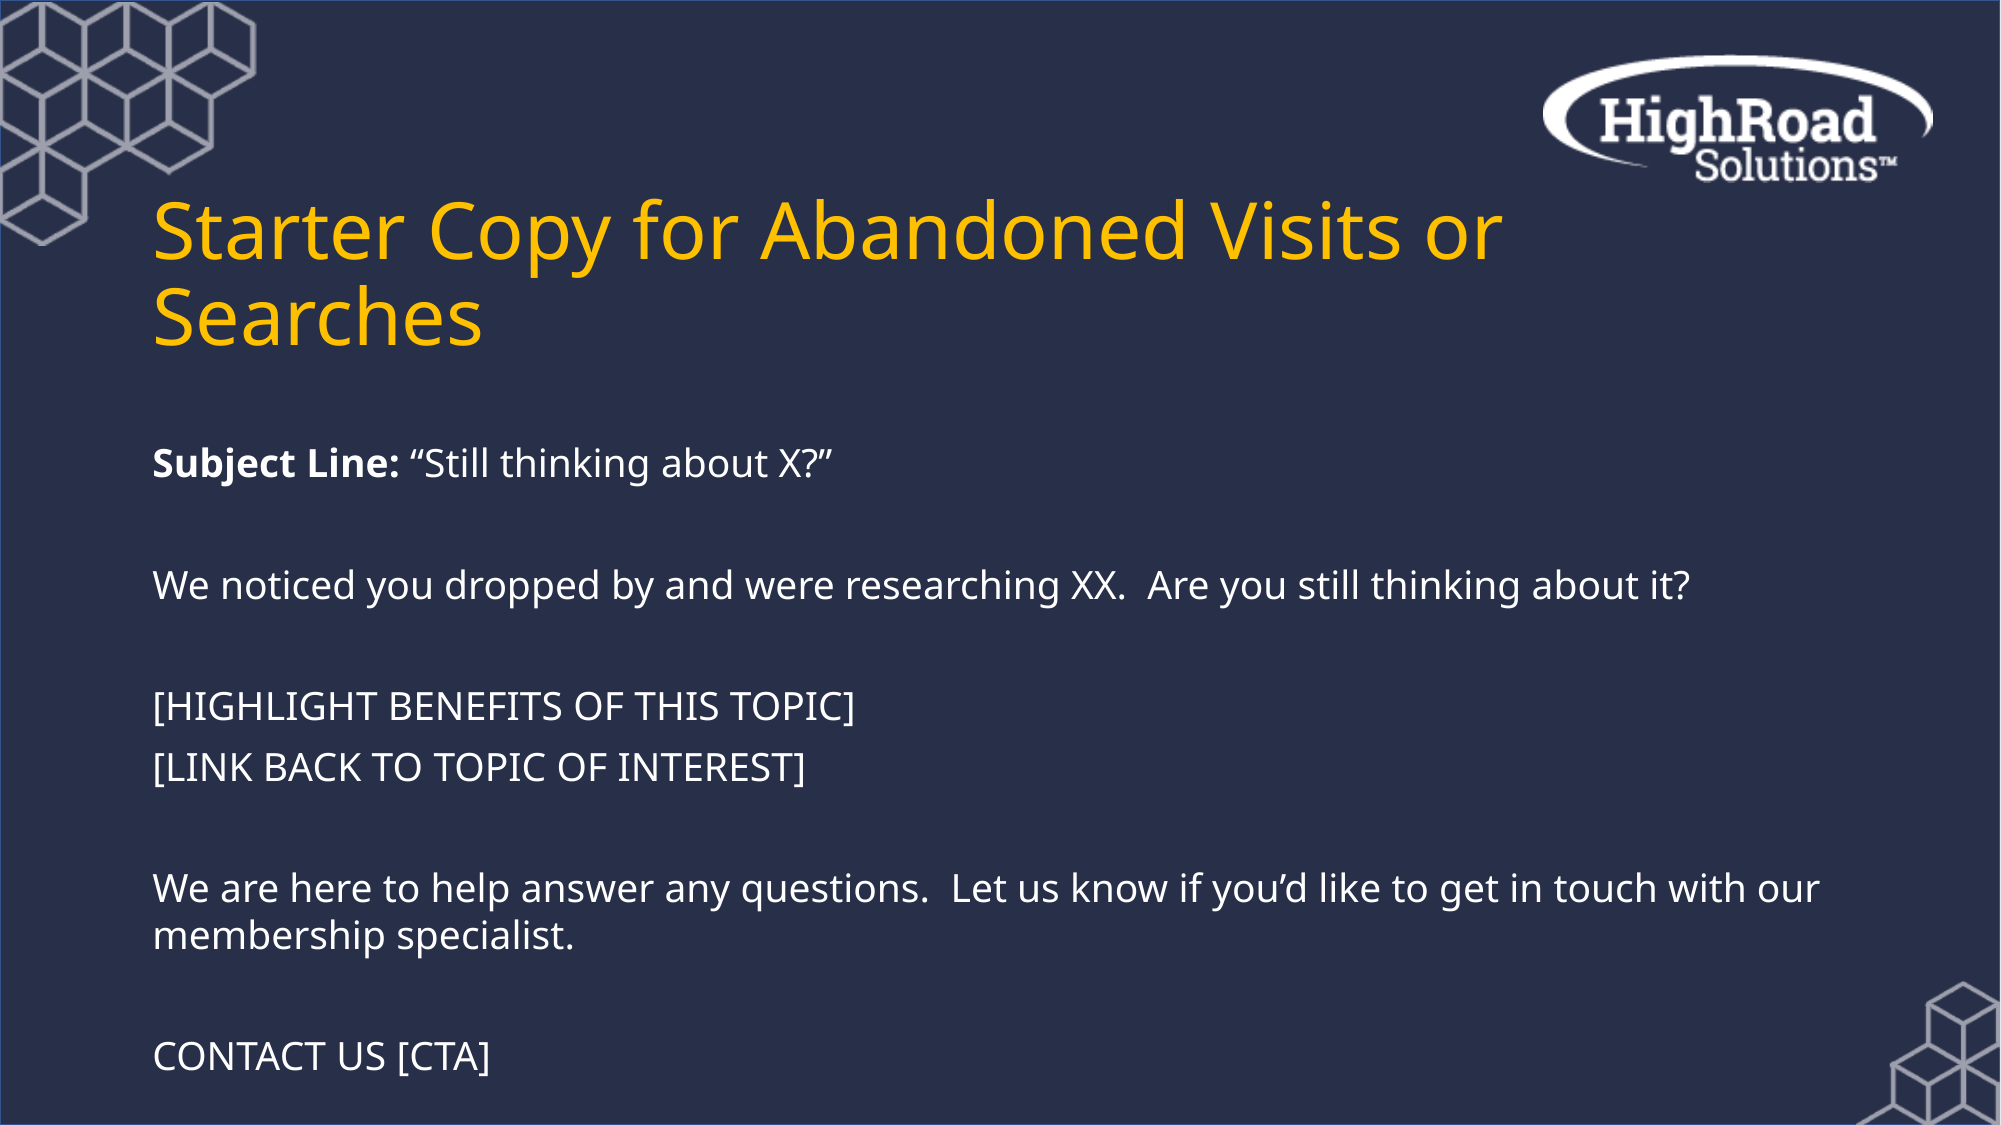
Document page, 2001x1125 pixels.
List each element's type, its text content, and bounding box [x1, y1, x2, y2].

picture [1543, 54, 1933, 183]
picture [0, 2, 330, 246]
list Subject Line: “Still thinking about X?” We noticed you dropped by and were researching XX. Are you still thinking about it? [HIGHLIGHT BENEFITS OF THIS TOPIC] [LINK BACK TO TOPIC OF INTEREST] We are here to help answer any questions. Let us know if you’d like to get in touch with our membership specialist. CONTACT US [CTA] [137, 431, 1863, 1090]
picture [1855, 981, 2000, 1125]
title Starter Copy for Abandoned Visits or Searches [137, 183, 1863, 371]
